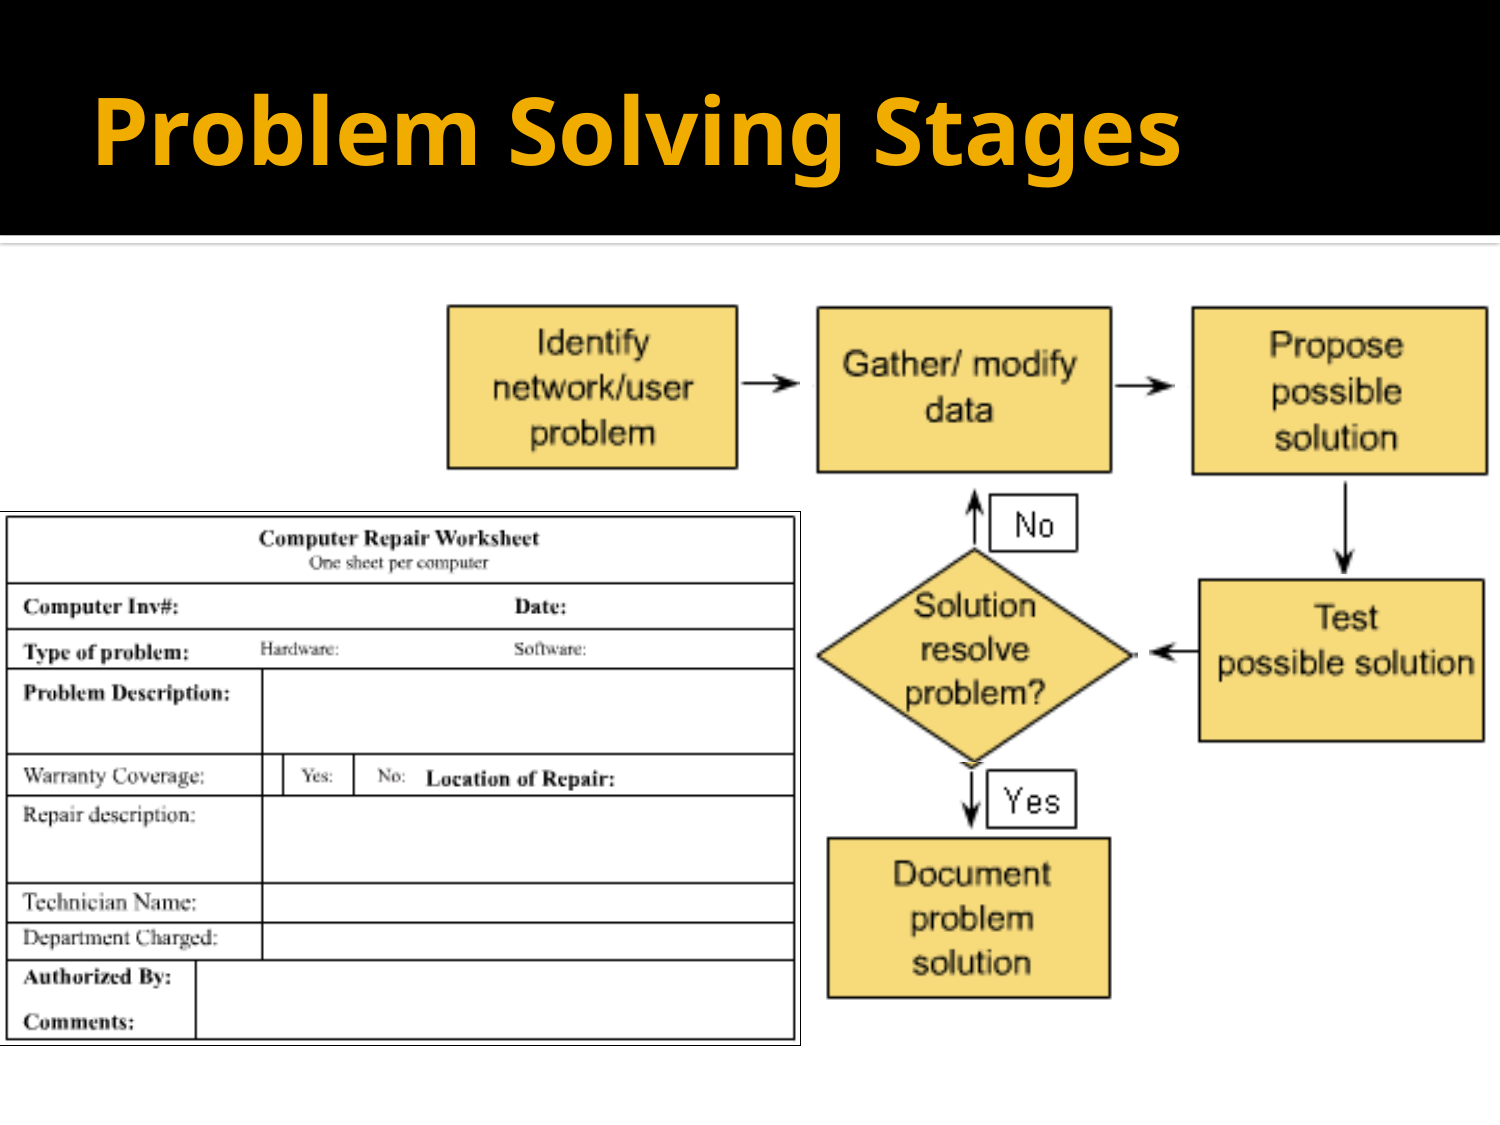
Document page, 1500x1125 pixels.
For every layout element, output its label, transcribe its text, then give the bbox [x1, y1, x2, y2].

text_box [812, 762, 1138, 1018]
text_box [437, 287, 800, 481]
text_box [0, 512, 800, 1045]
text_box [799, 484, 1138, 764]
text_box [812, 299, 1175, 477]
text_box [1149, 574, 1491, 746]
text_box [1187, 299, 1500, 580]
title Problem Solving Stages [75, 25, 1425, 231]
